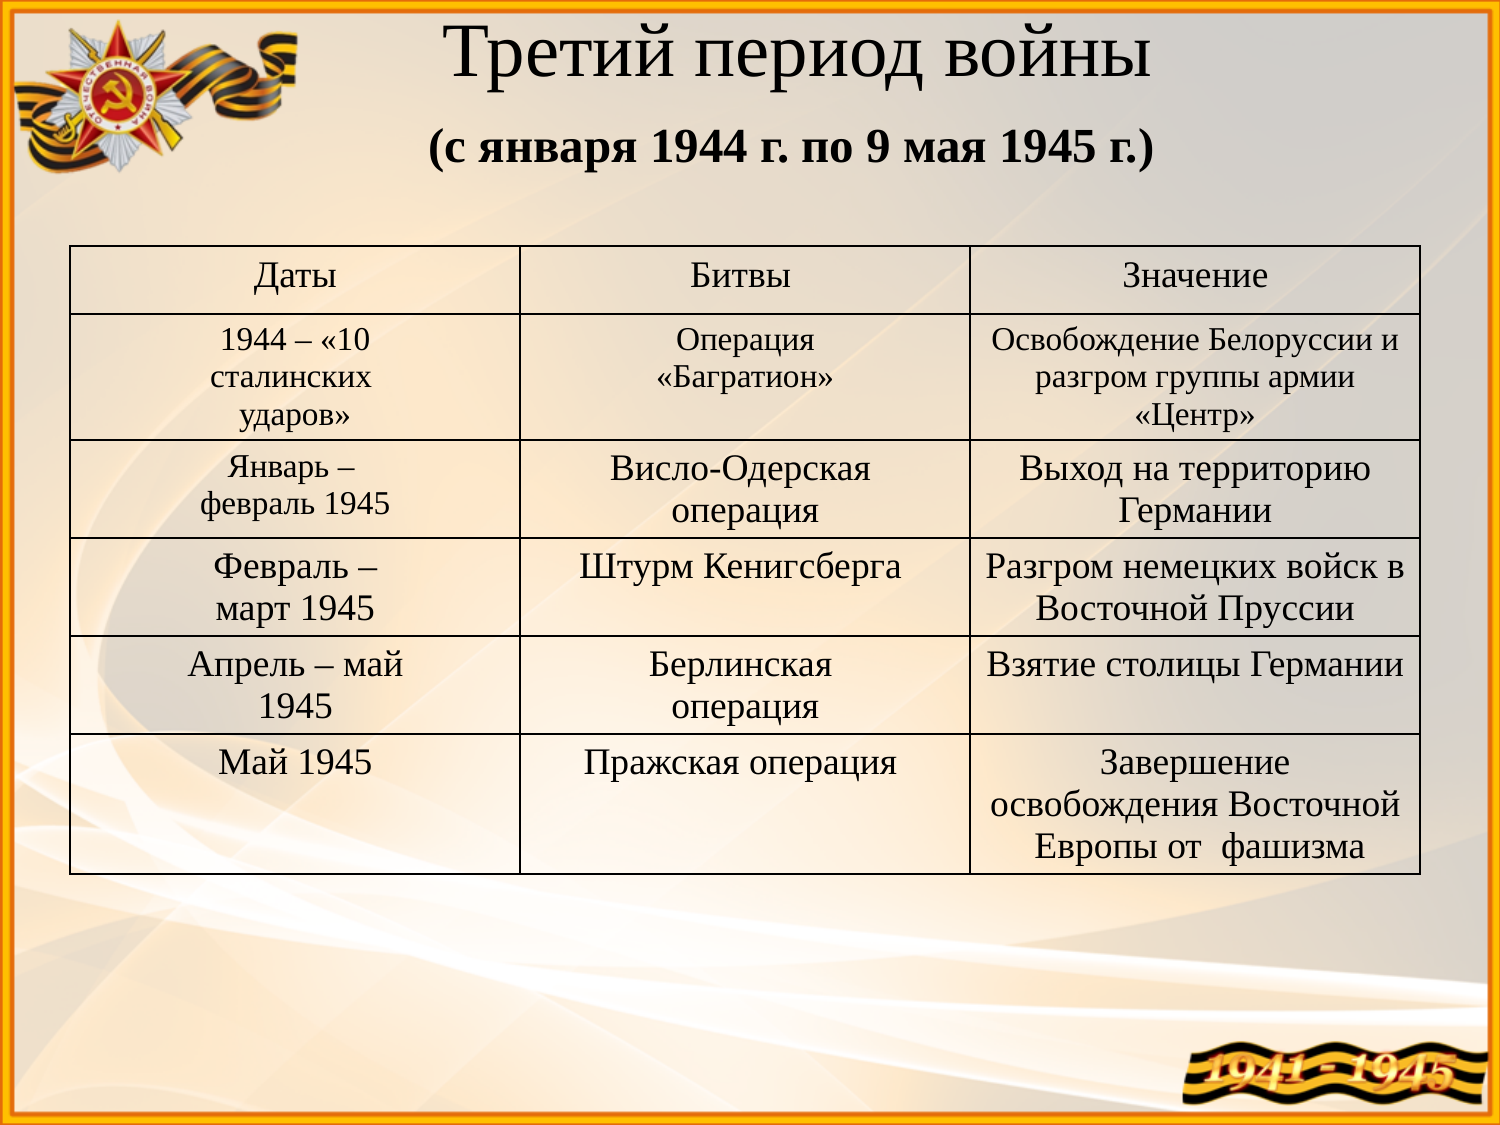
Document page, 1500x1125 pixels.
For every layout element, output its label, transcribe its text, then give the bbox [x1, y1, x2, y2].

table_cell Освобождение Белоруссии и разгром группы армии «Центр» [971, 315, 1419, 439]
table_cell Май 1945 [71, 735, 519, 873]
table_cell Пражская операция [521, 735, 969, 873]
table_cell Выход на территорию Германии [971, 441, 1419, 537]
table_header Значение [971, 247, 1419, 313]
table_cell Январь – февраль 1945 [71, 441, 519, 537]
picture [0, 188, 1500, 1125]
table_cell Взятие столицы Германии [971, 637, 1419, 733]
table_header Битвы [521, 247, 969, 313]
table_cell 1944 – «10 сталинских ударов» [71, 315, 519, 439]
table_header Даты [71, 247, 519, 313]
table_cell Висло-Одерская операция [521, 441, 969, 537]
table_cell Апрель – май 1945 [71, 637, 519, 733]
table_cell Операция «Багратион» [521, 315, 969, 439]
table_cell Берлинская операция [521, 637, 969, 733]
table_cell Разгром немецких войск в Восточной Пруссии [971, 539, 1419, 635]
table_cell Штурм Кенигсберга [521, 539, 969, 635]
table_cell Февраль – март 1945 [71, 539, 519, 635]
table_cell Завершение освобождения Восточной Европы от фашизма [971, 735, 1419, 873]
title Третий период войны (с января 1944 г. по 9 мая 1945 г.) [0, 0, 1500, 188]
